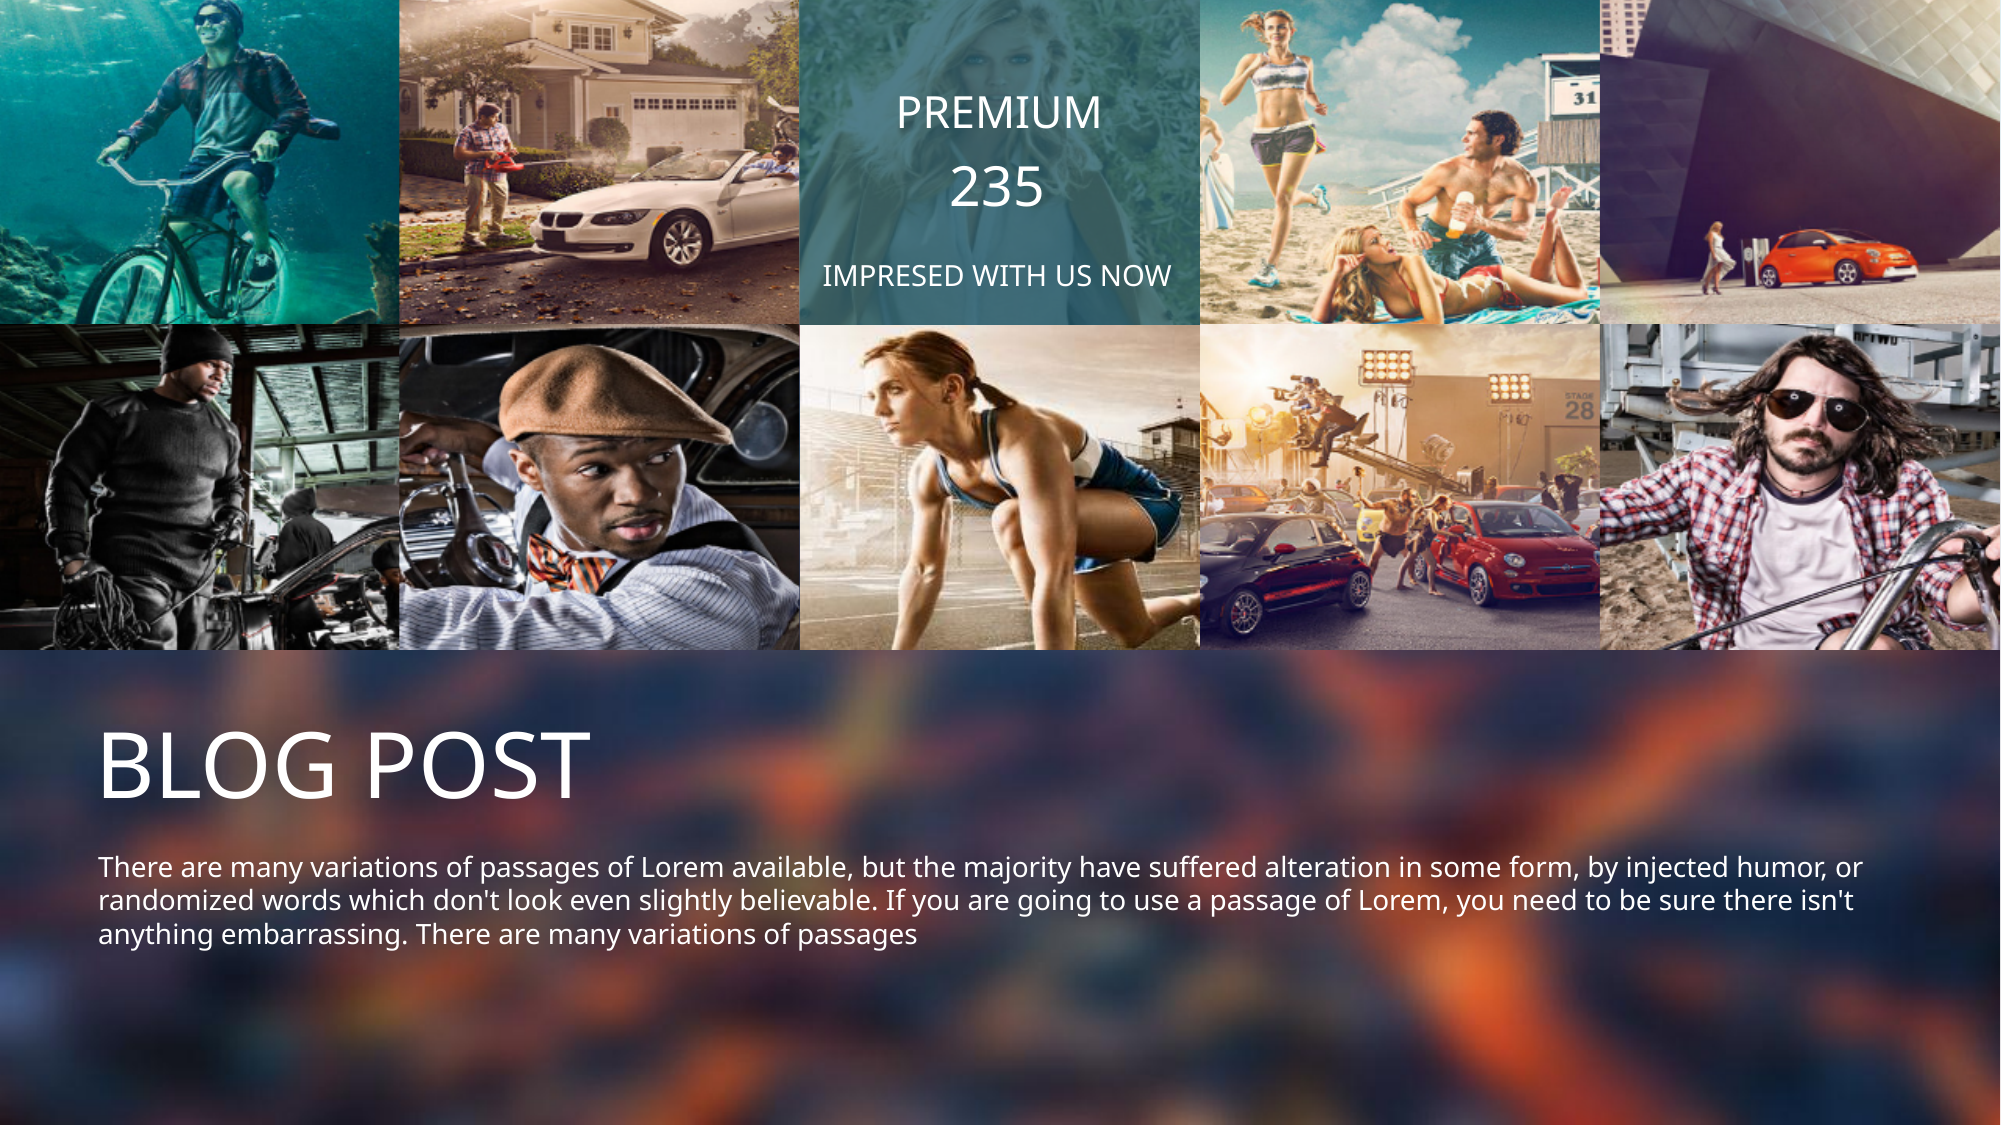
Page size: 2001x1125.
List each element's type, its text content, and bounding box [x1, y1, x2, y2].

text_box [1599, 0, 2000, 324]
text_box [792, 0, 1202, 325]
text_box BLOG POST [80, 711, 968, 813]
picture [0, 0, 2001, 1125]
text_box There are many variations of passages of Lorem available, but the majority have suffered alteration in some form, by injected humor, or randomized words which don't look even slightly believable. If you are going to use a passage of Lorem, you need to be sure there isn't anything embarrassing. There are many variations of passages [83, 842, 1941, 976]
text_box [398, 324, 800, 651]
text_box [1202, 0, 1599, 324]
text_box [0, 324, 398, 651]
text_box [800, 325, 1199, 651]
text_box [398, 0, 792, 324]
text_box [1599, 324, 2000, 651]
text_box [1199, 324, 1599, 651]
text_box [0, 0, 398, 324]
